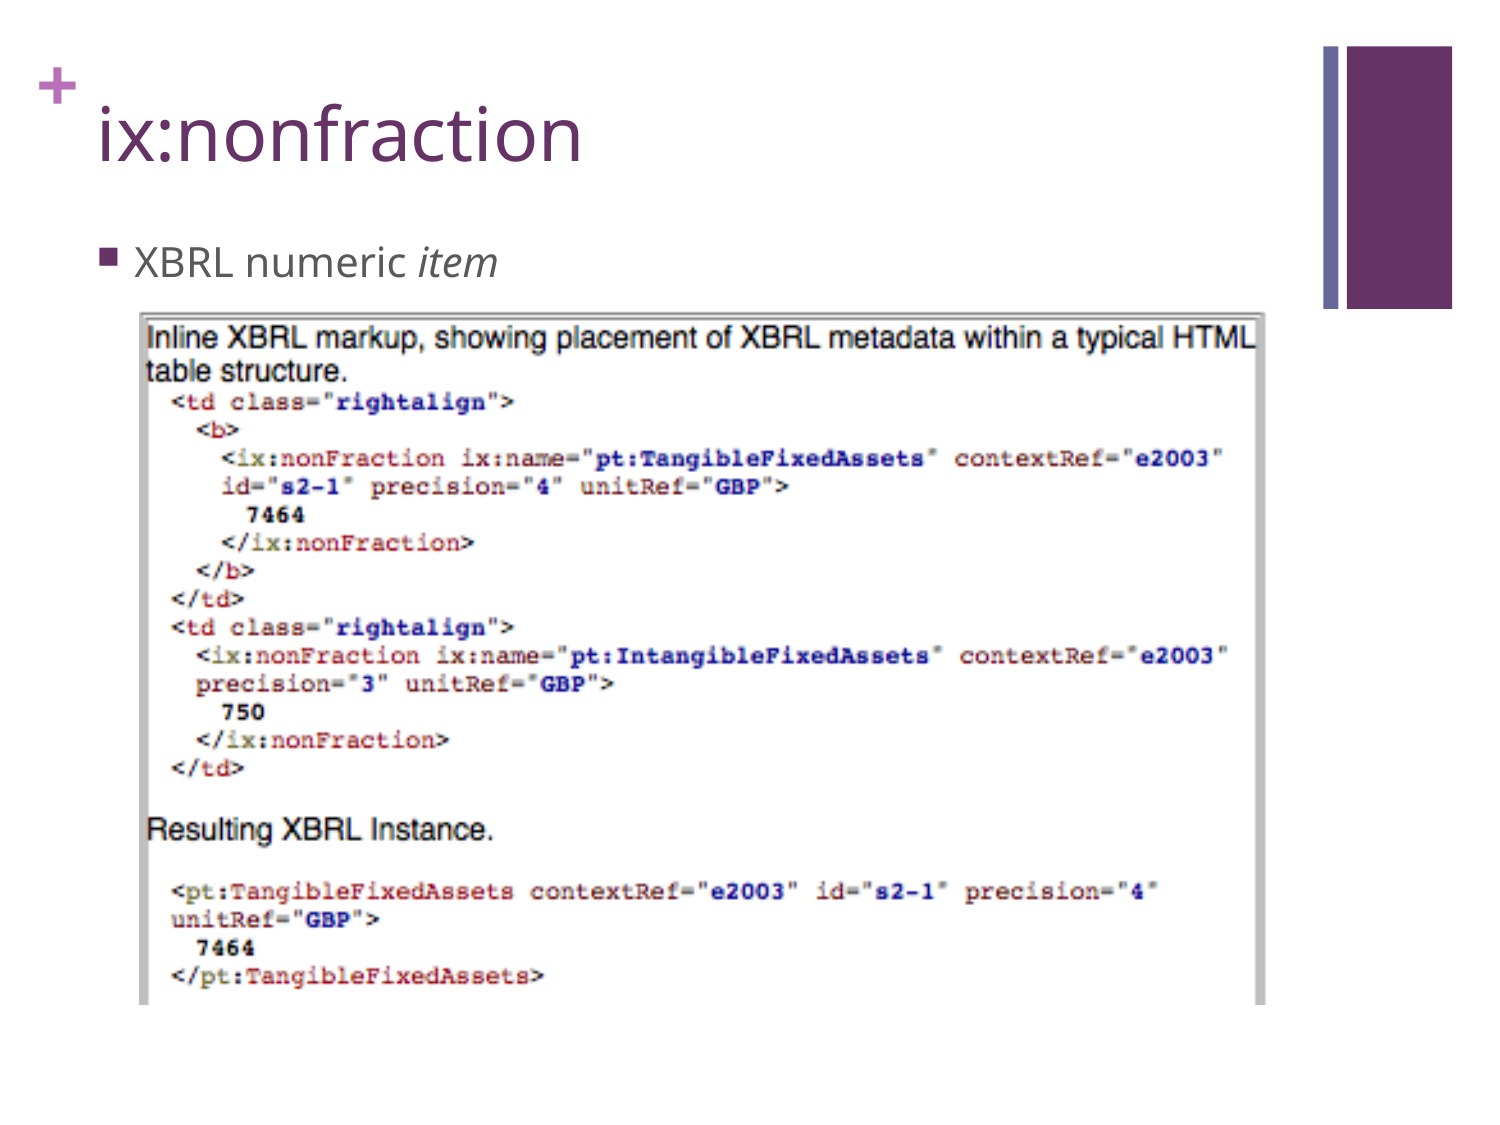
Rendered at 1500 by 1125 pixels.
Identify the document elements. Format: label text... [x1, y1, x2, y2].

list XBRL numeric item [81, 228, 1322, 1005]
title ix:nonfraction [81, 79, 1322, 228]
picture [138, 308, 1279, 1006]
